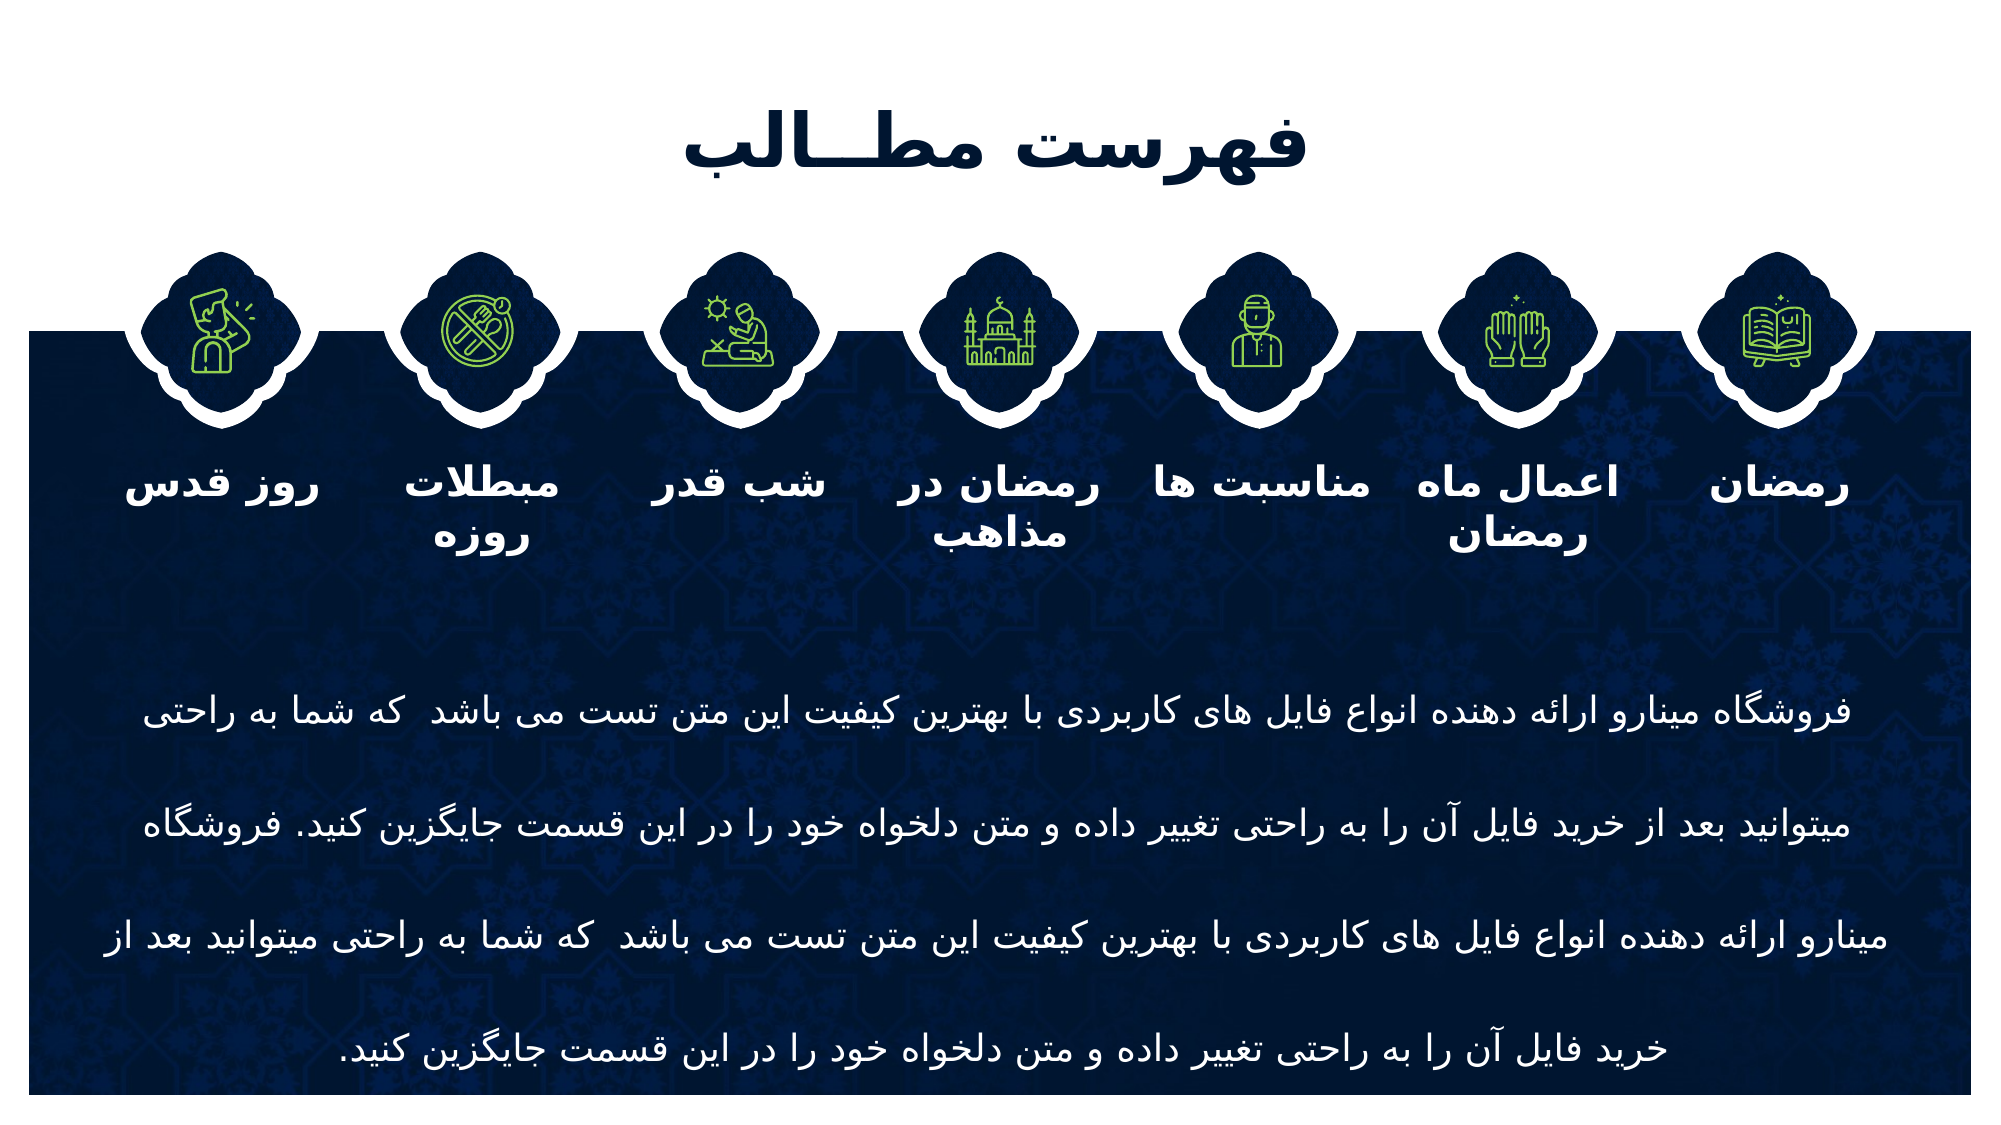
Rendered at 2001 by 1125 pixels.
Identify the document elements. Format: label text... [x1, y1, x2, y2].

text_box شب قدر [631, 446, 889, 512]
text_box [1231, 294, 1283, 368]
text_box مناسبت ها [1149, 446, 1397, 512]
text_box [963, 296, 1037, 366]
text_box اعمال ماه رمضان [1383, 446, 1653, 562]
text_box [1742, 294, 1811, 368]
picture [919, 251, 1080, 413]
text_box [434, 294, 515, 368]
text_box رمضان [1691, 446, 1868, 512]
picture [140, 251, 301, 413]
picture [1697, 251, 1858, 413]
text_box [1485, 294, 1550, 368]
text_box فهرست مطــالب [496, 0, 1497, 190]
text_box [188, 288, 256, 374]
picture [1437, 251, 1599, 413]
picture [400, 251, 561, 413]
text_box رمضان در مذاهب [851, 446, 1149, 562]
picture [659, 251, 820, 413]
text_box فروشگاه مینارو ارائه دهنده انواع فایل های کاربردی با بهترین کیفیت این متن تست می باشد که شما به راحتی میتوانید بعد از خرید فایل آن را به راحتی تغییر داده و متن دلخواه خود را در این قسمت جایگزین کنید. فروشگاه مینارو ارائه دهنده انواع فایل های کاربردی با بهترین کیفیت این متن تست می باشد که شما به راحتی میتوانید بعد از خرید فایل آن را به راحتی تغییر داده و متن دلخواه خود را در این قسمت جایگزین کنید. [81, 611, 1915, 1077]
text_box مبطلات روزه [333, 446, 631, 562]
picture [1178, 251, 1339, 413]
text_box روز قدس [73, 446, 371, 512]
picture [29, 331, 1971, 1095]
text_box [701, 295, 775, 367]
